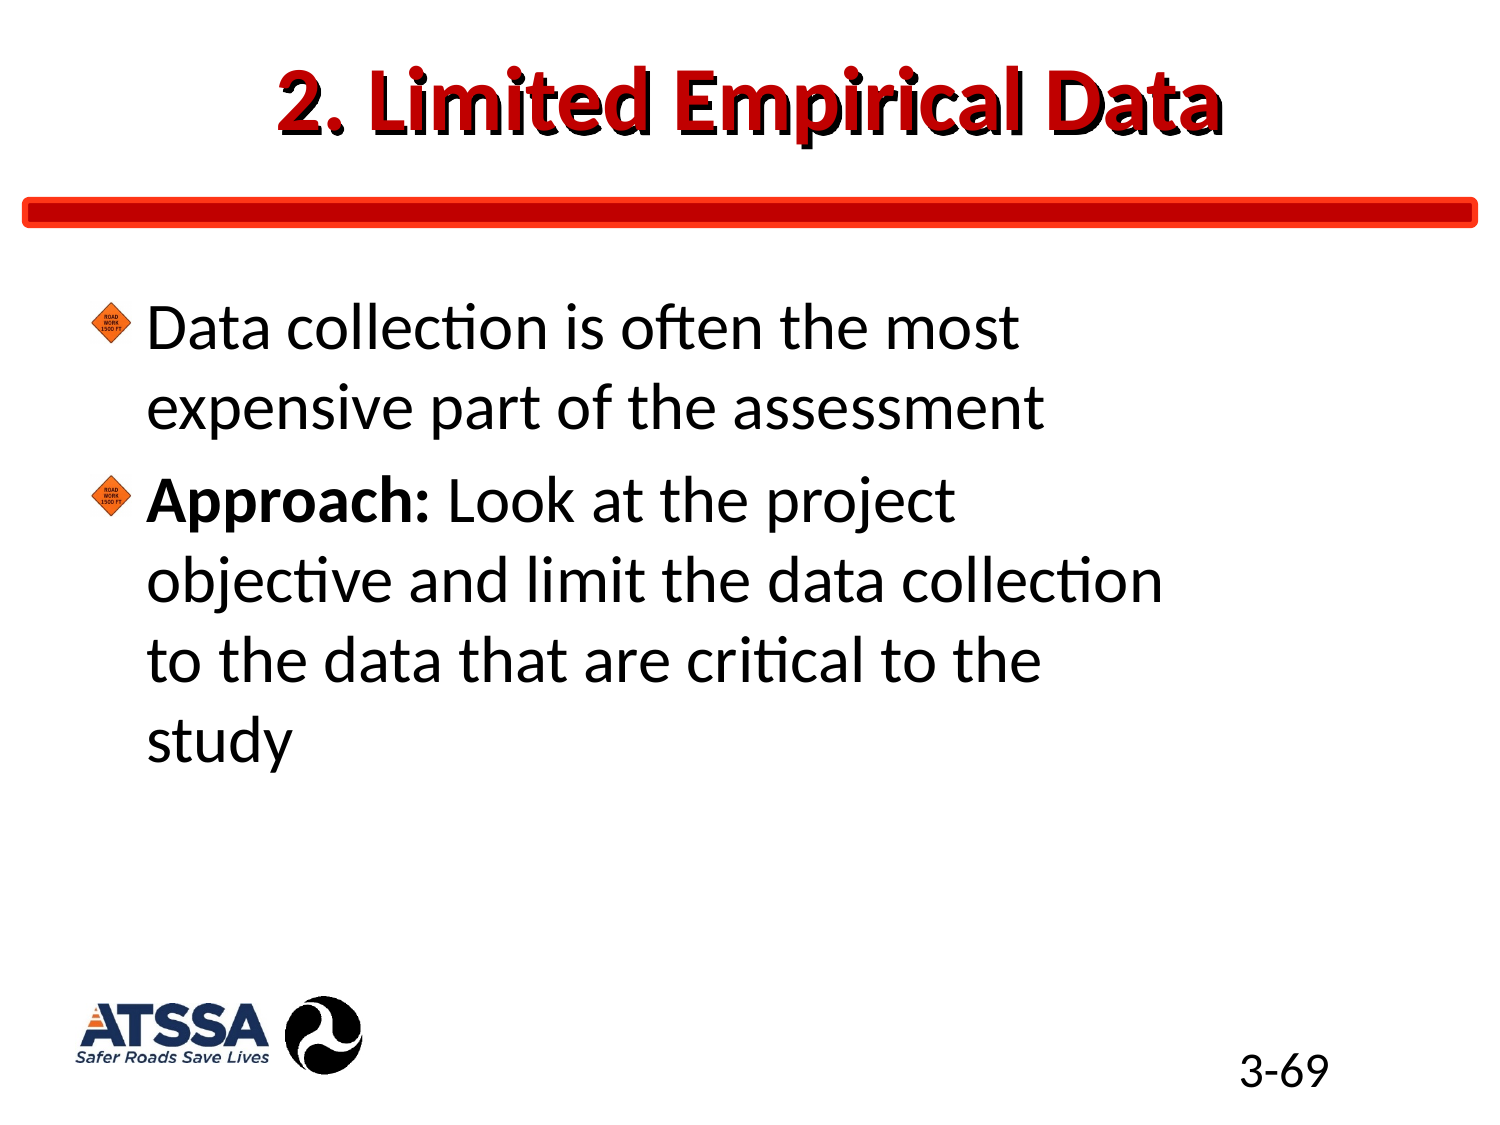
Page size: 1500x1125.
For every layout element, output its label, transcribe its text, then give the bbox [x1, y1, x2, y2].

picture [75, 1003, 269, 1063]
list Data collection is often the most expensive part of the assessment Approach: Look at the project objective and limit the data collection to the data that are critical to the study [74, 274, 1213, 988]
picture [90, 301, 132, 344]
title 2. Limited Empirical Data [0, 0, 1500, 188]
picture [276, 989, 370, 1077]
picture [90, 474, 132, 517]
